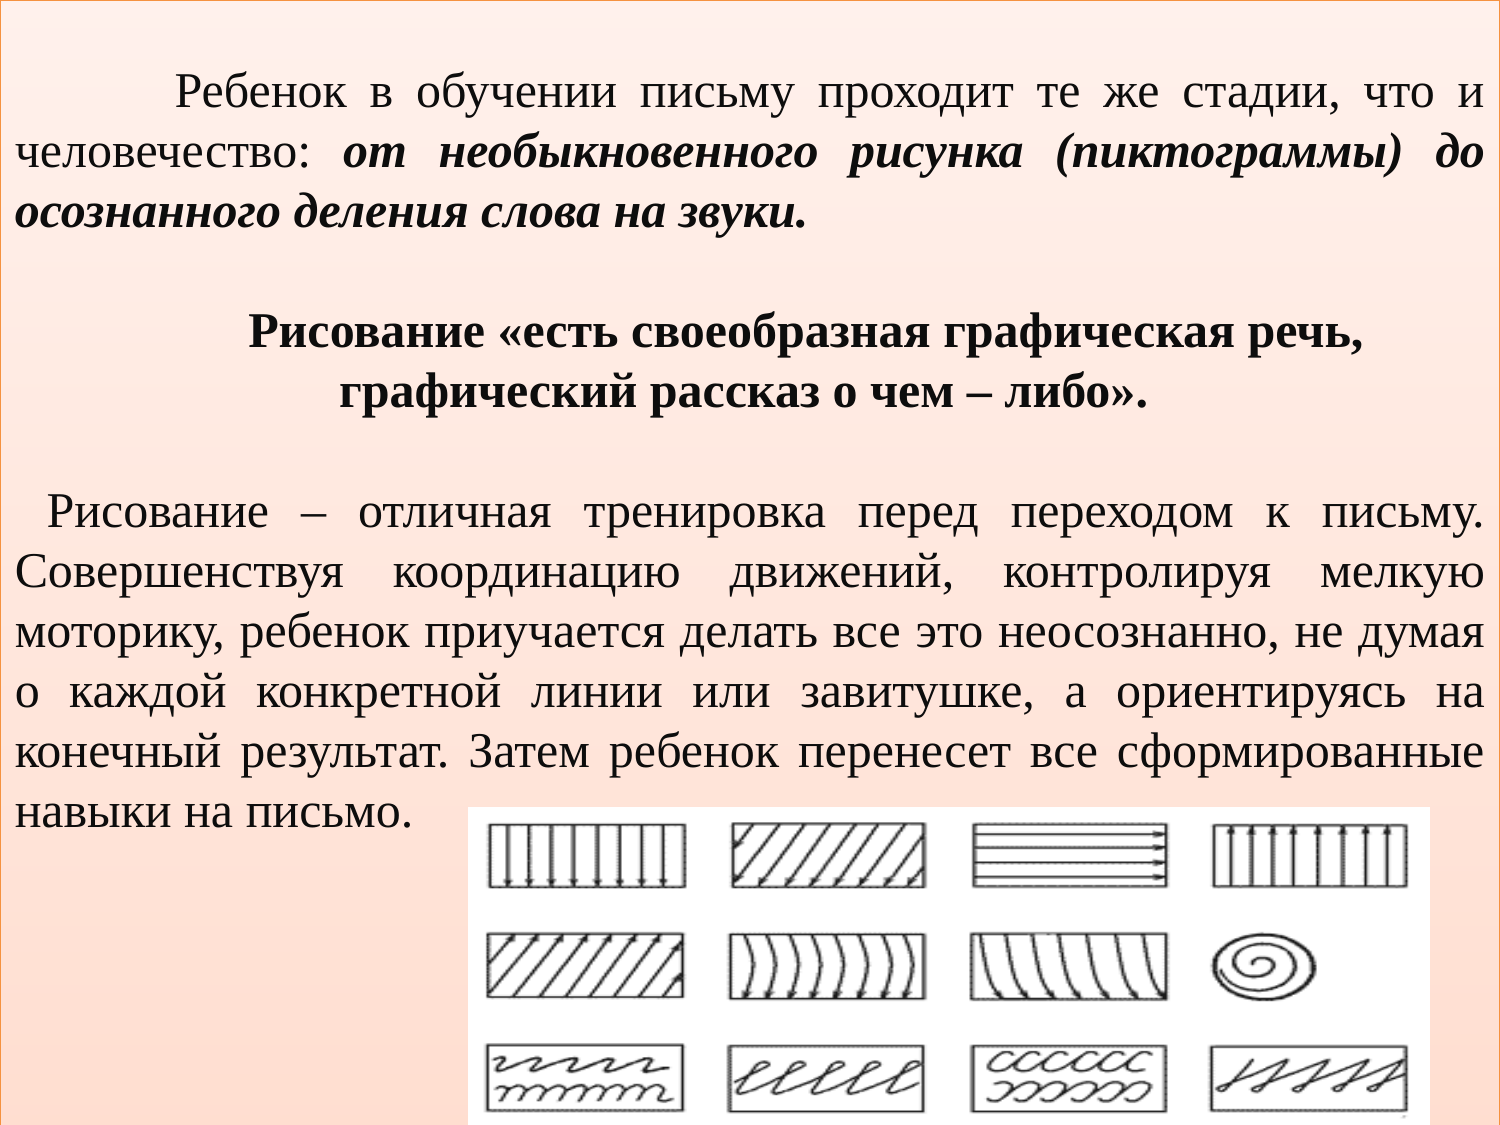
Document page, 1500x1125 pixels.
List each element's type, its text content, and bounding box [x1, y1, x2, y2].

picture [468, 807, 1430, 1125]
text_box Ребенок в обучении письму проходит те же стадии, что и человечество: от необыкновенного рисунка (пиктограммы) до осознанного деления слова на звуки. Рисование «есть своеобразная графическая речь, графический рассказ о чем – либо». Рисование – отличная тренировка перед переходом к письму. Совершенствуя координацию движений, контролируя мелкую моторику, ребенок приучается делать все это неосознанно, не думая о каждой конкретной линии или завитушке, а ориентируясь на конечный результат. Затем ребенок перенесет все сформированные навыки на письмо. [0, 0, 1500, 1125]
